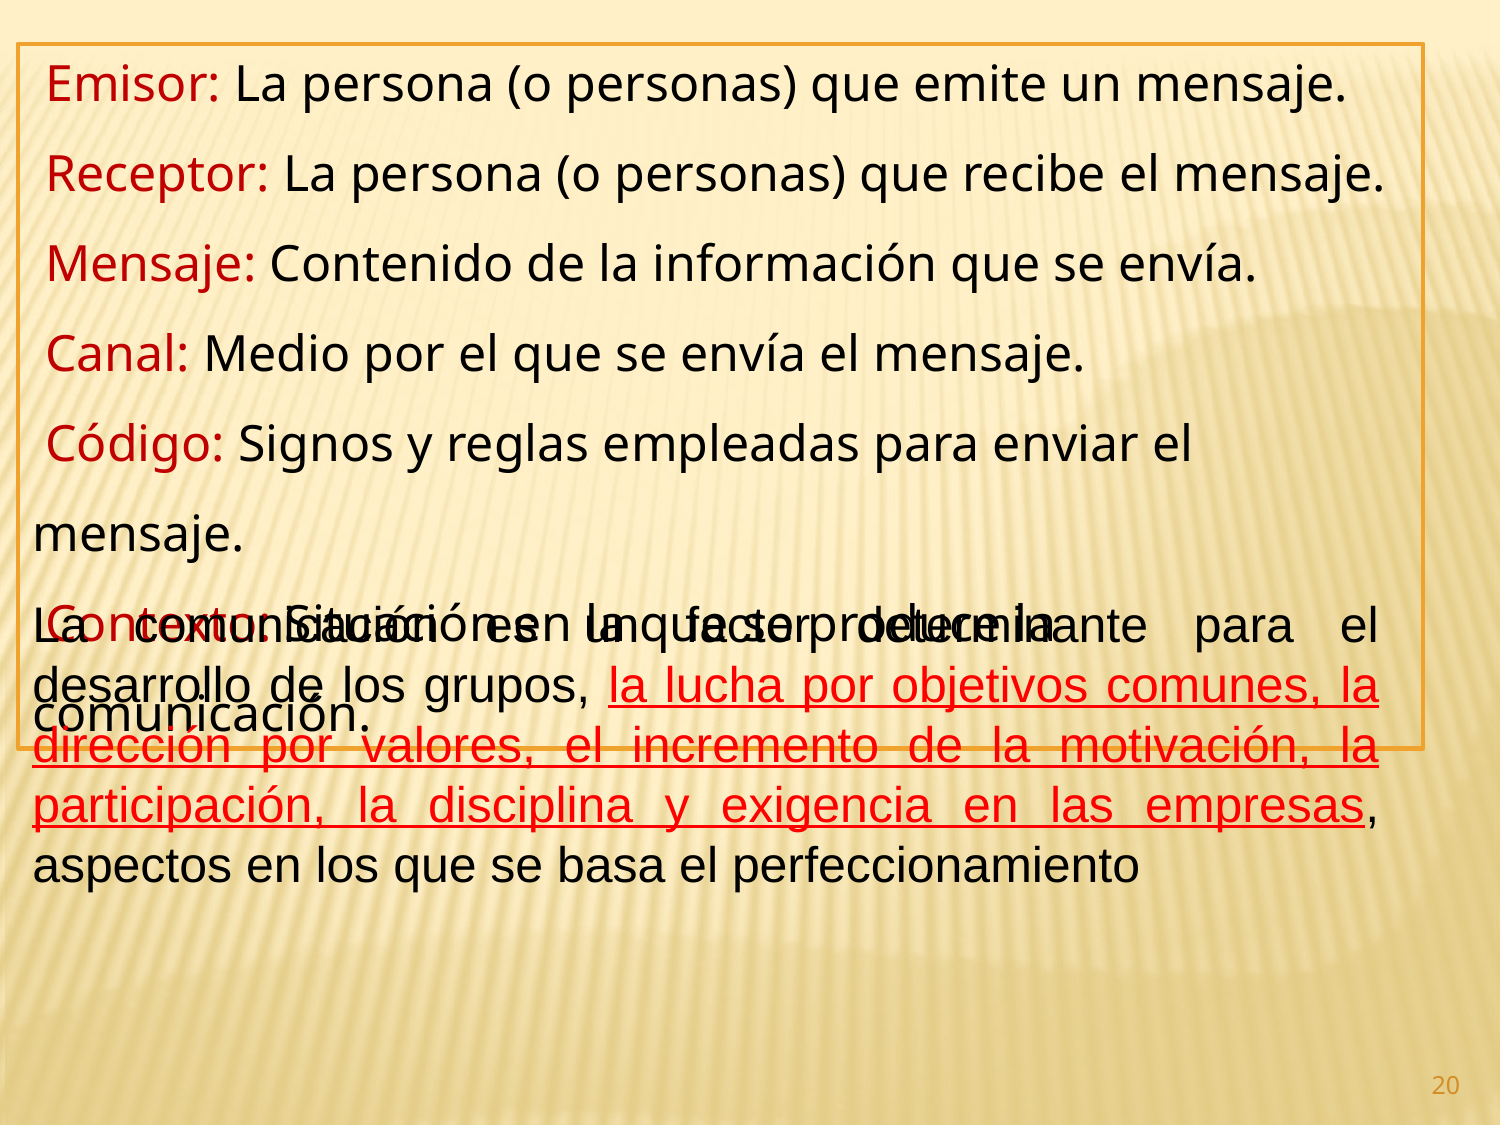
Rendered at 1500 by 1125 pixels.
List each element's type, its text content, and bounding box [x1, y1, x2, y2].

slide_number 20 [1350, 1062, 1475, 1103]
text_box La comunicación es un factor determinante para el desarrollo de los grupos, la lucha por objetivos comunes, la dirección por valores, el incremento de la motivación, la participación, la disciplina y exigencia en las empresas, aspectos en los que se basa el perfeccionamiento [17, 584, 1394, 900]
text_box Emisor: La persona (o personas) que emite un mensaje. Receptor: La persona (o personas) que recibe el mensaje. Mensaje: Contenido de la información que se envía. Canal: Medio por el que se envía el mensaje. Código: Signos y reglas empleadas para enviar el mensaje. Contexto: Situación en la que se produce la comunicación. [16, 42, 1425, 751]
